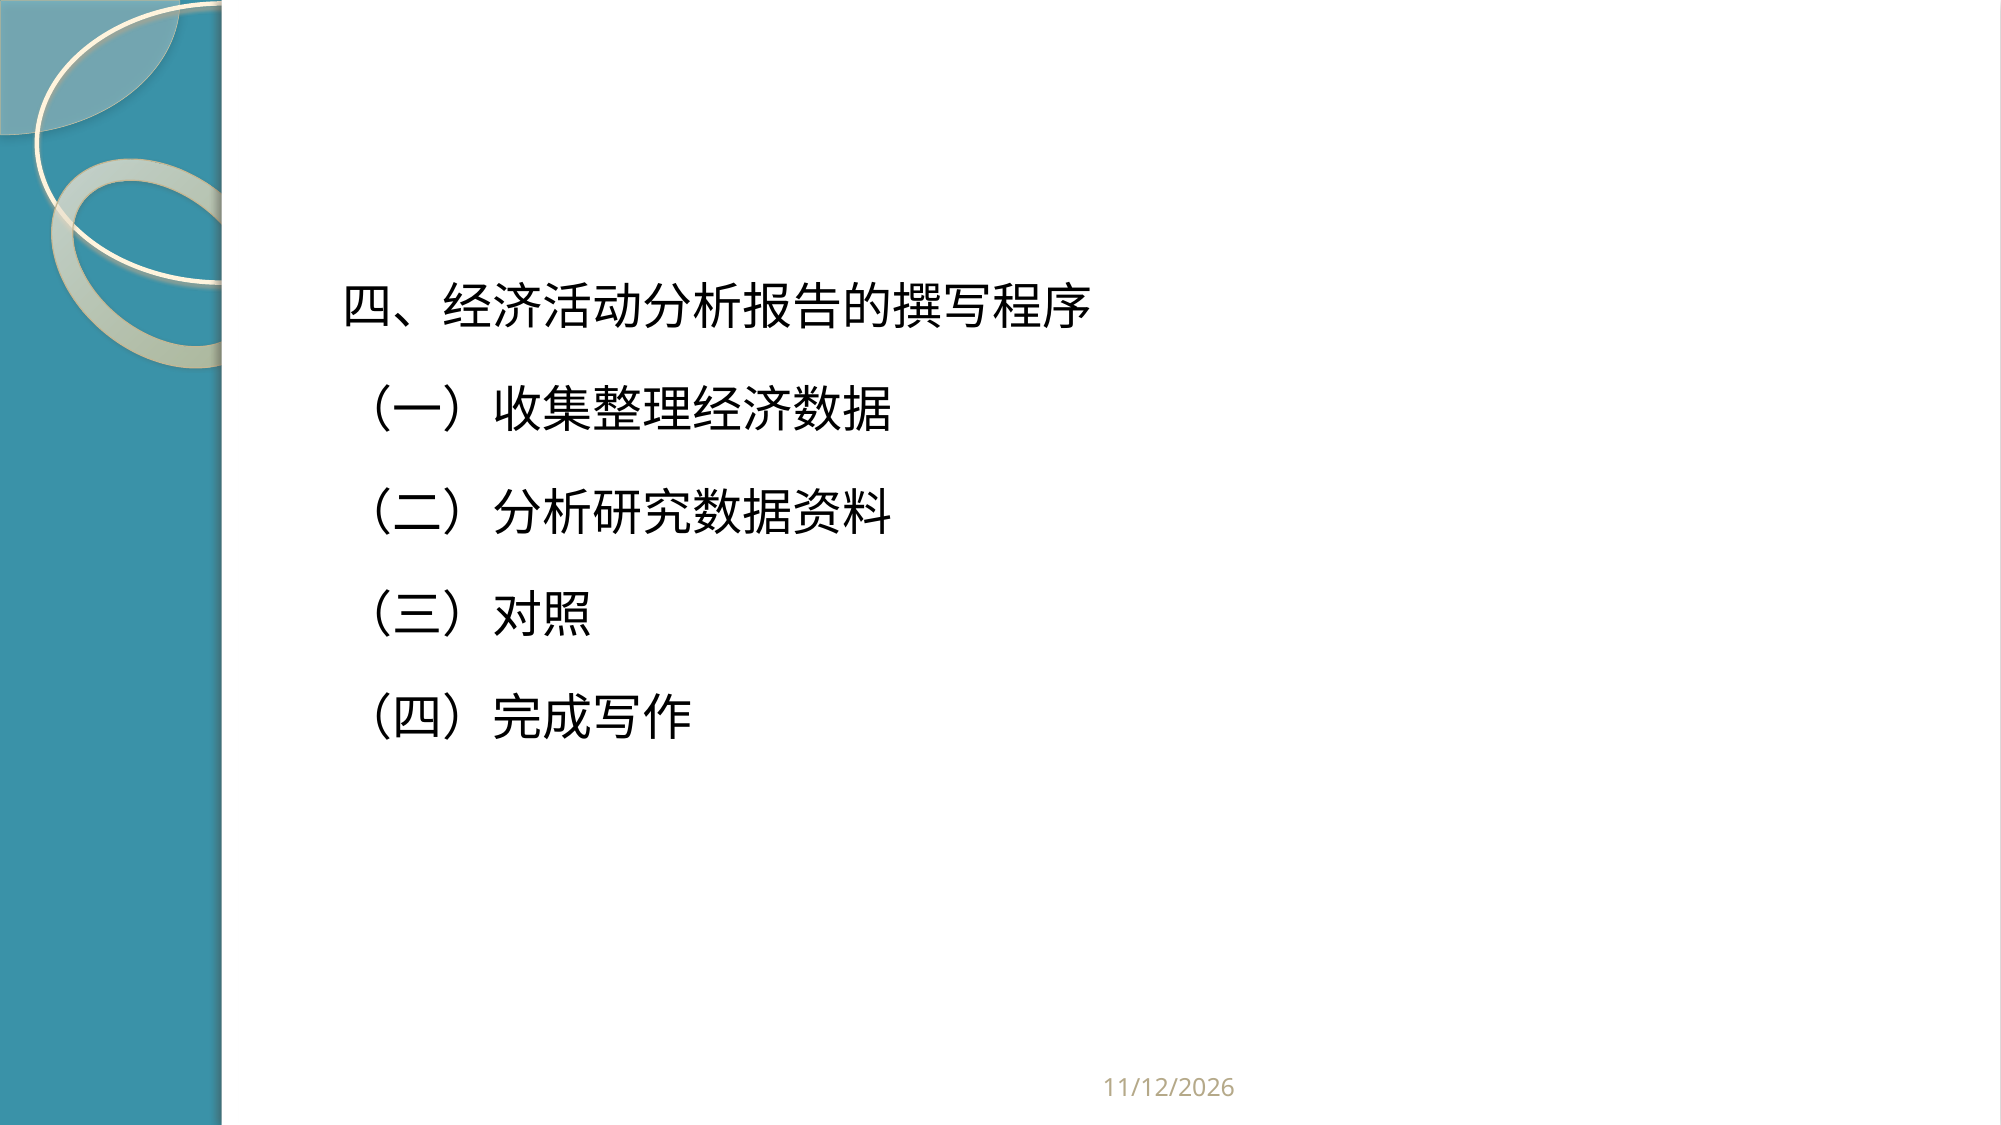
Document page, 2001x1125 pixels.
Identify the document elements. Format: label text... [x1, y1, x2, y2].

list 四、经济活动分析报告的撰写程序 （一）收集整理经济数据 （二）分析研究数据资料 （三）对照 （四）完成写作 [313, 237, 1954, 1025]
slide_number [783, 1034, 1250, 1113]
